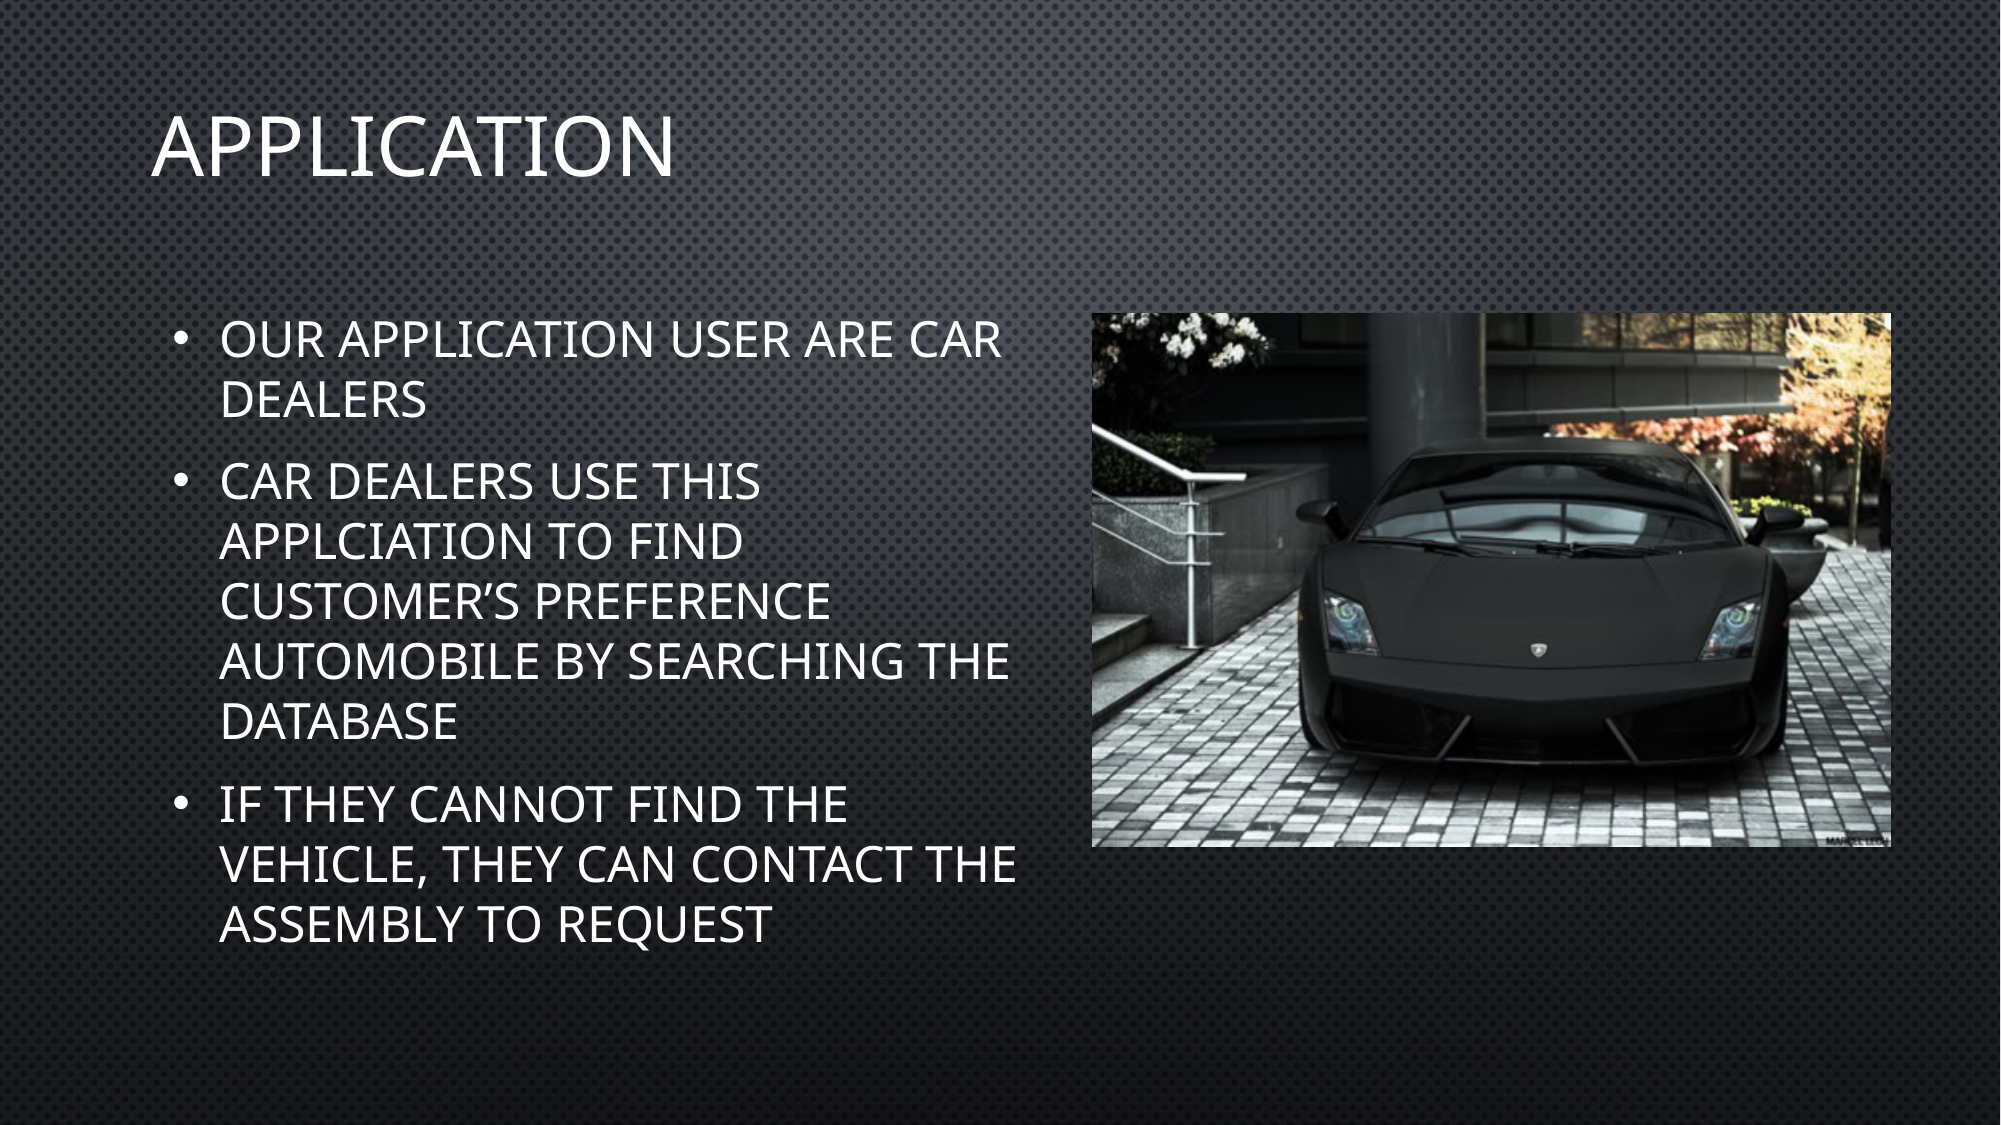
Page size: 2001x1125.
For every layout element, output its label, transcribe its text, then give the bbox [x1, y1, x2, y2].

picture [1092, 313, 1891, 848]
list Our application user are car dealers Car dealers use this applciation to find customer’s preference automobile by searching the database if they cannot find the vehicle, they can contact the assembly to request [157, 227, 1039, 1028]
title application [136, 59, 1908, 227]
